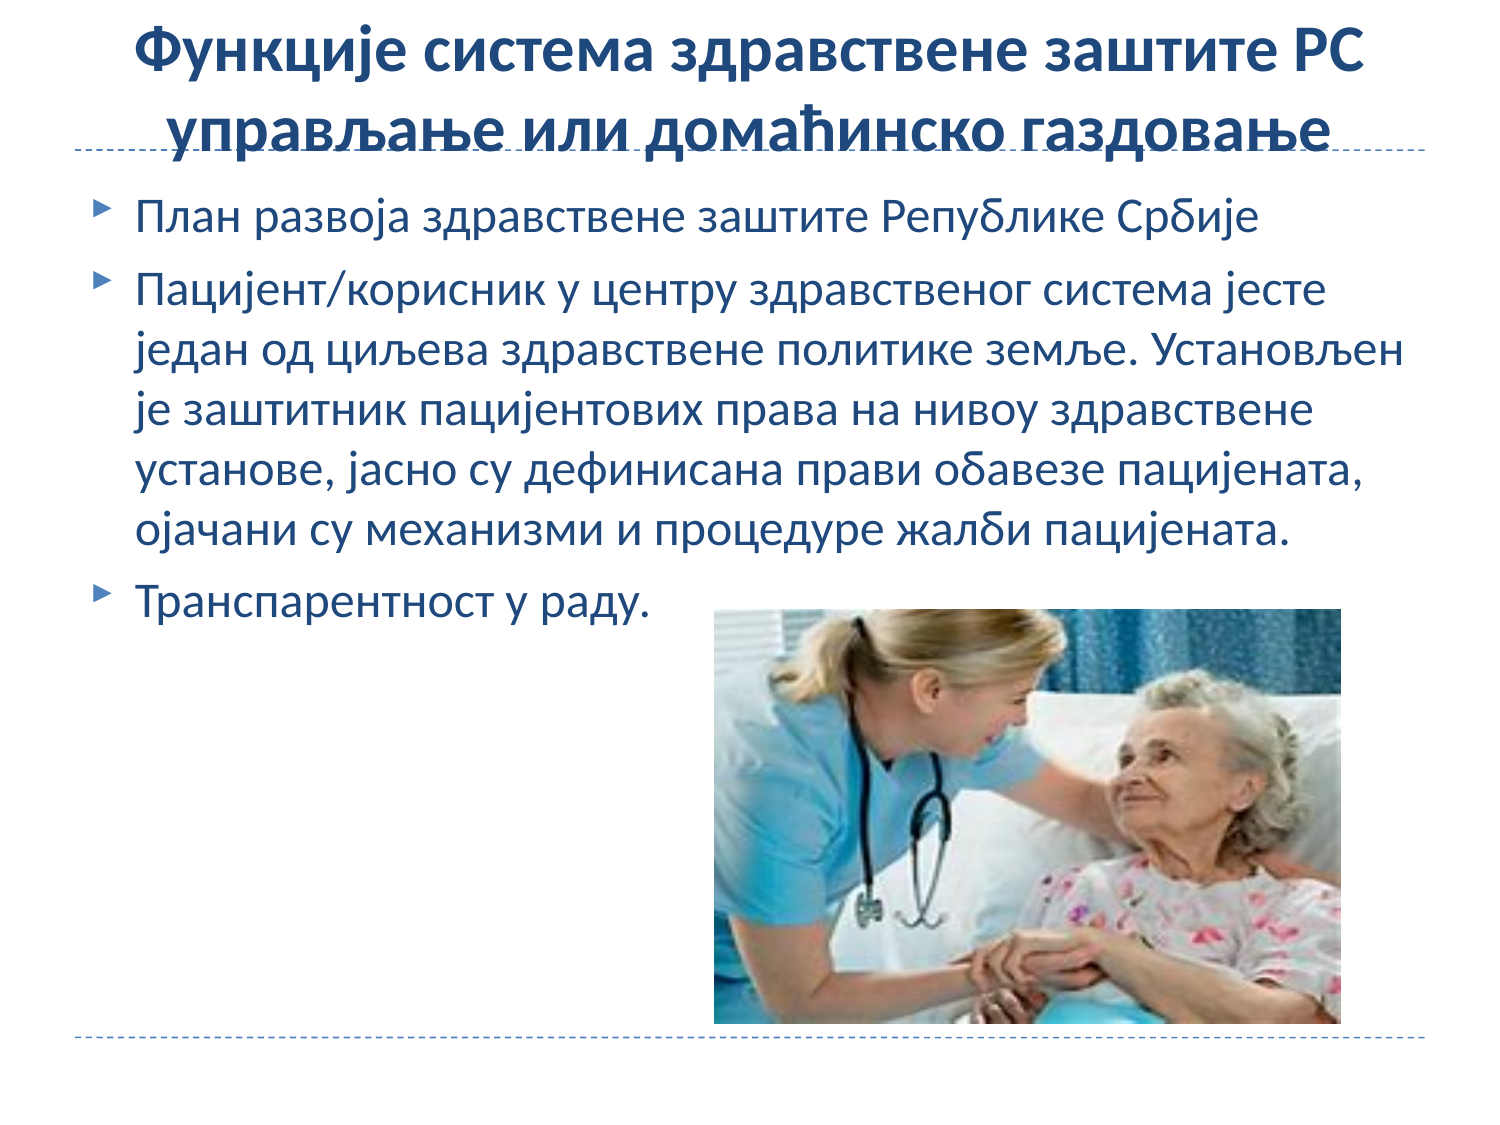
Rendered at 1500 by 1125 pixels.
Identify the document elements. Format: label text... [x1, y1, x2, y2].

picture [714, 609, 1341, 1024]
list План развоја здравствене заштите Републике Србије Пацијент/корисник у центру здравственог система јесте један од циљева здравствене политике земље. Установљен је заштитник пацијентових права на нивоу здравствене установе, јасно су дефинисана прави обавезе пацијената, ојачани су механизми и процедуре жалби пацијената. Транспарентност у раду. [74, 174, 1424, 1038]
title Функције система здравствене заштите РС управљање или домаћинско газдовање [74, 0, 1426, 173]
